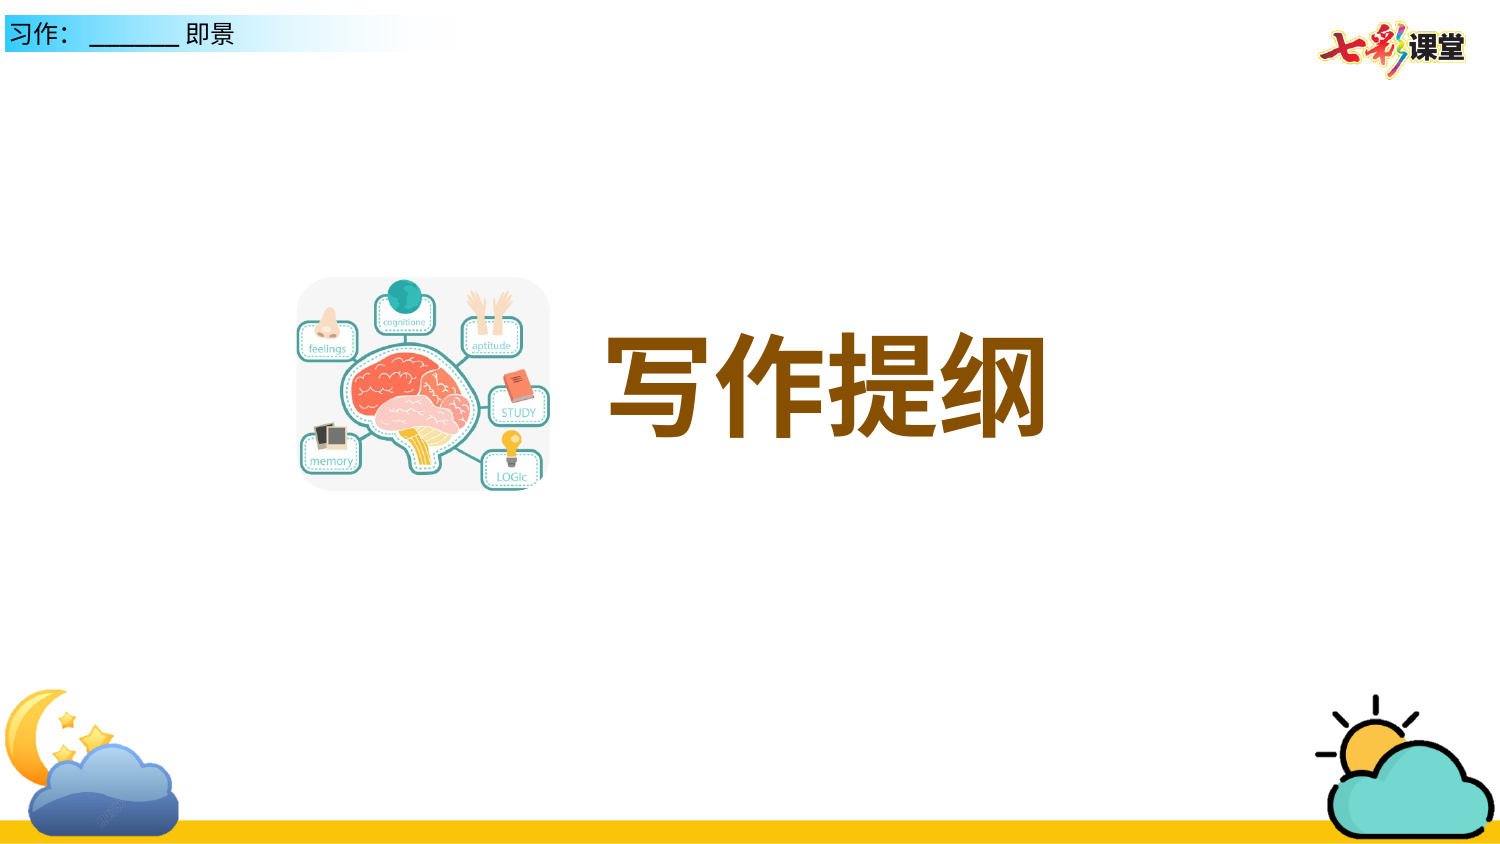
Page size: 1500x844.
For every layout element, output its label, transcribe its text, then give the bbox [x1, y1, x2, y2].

picture [1316, 20, 1468, 80]
picture [296, 277, 551, 492]
picture [1278, 640, 1500, 844]
picture [0, 686, 185, 844]
text_box 写作提纲 [589, 310, 1075, 457]
